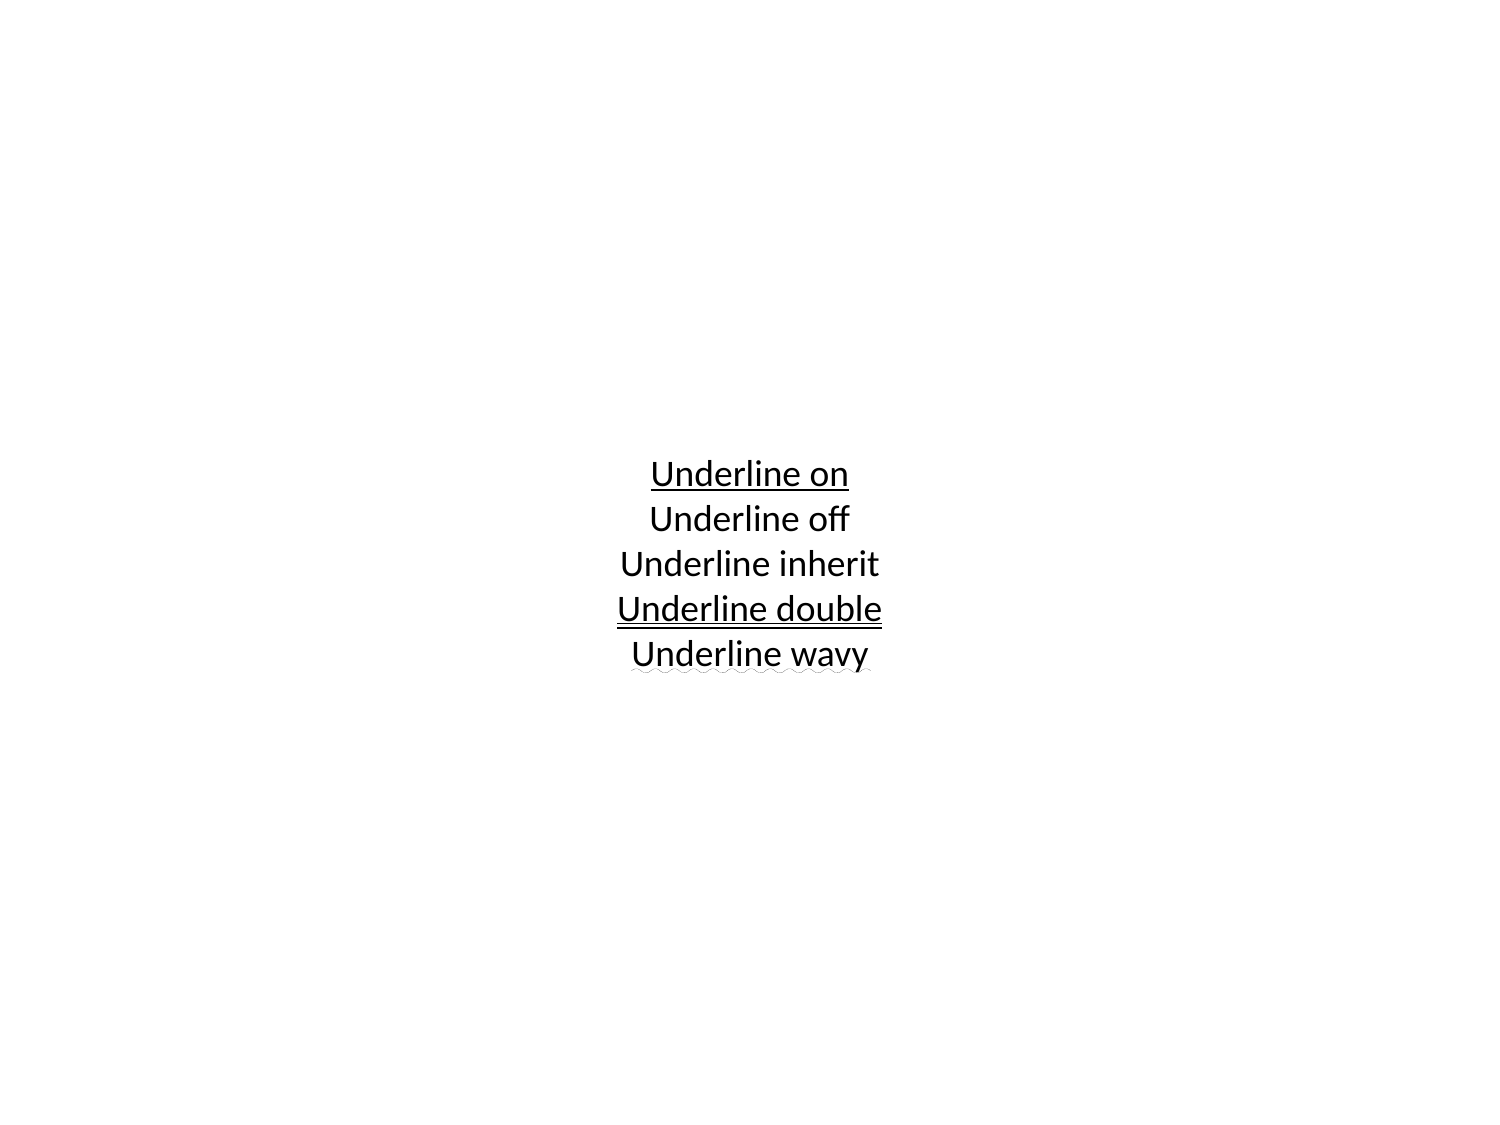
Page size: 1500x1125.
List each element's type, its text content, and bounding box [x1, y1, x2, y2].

text_box Underline on Underline off Underline inherit Underline double Underline wavy [602, 441, 898, 681]
